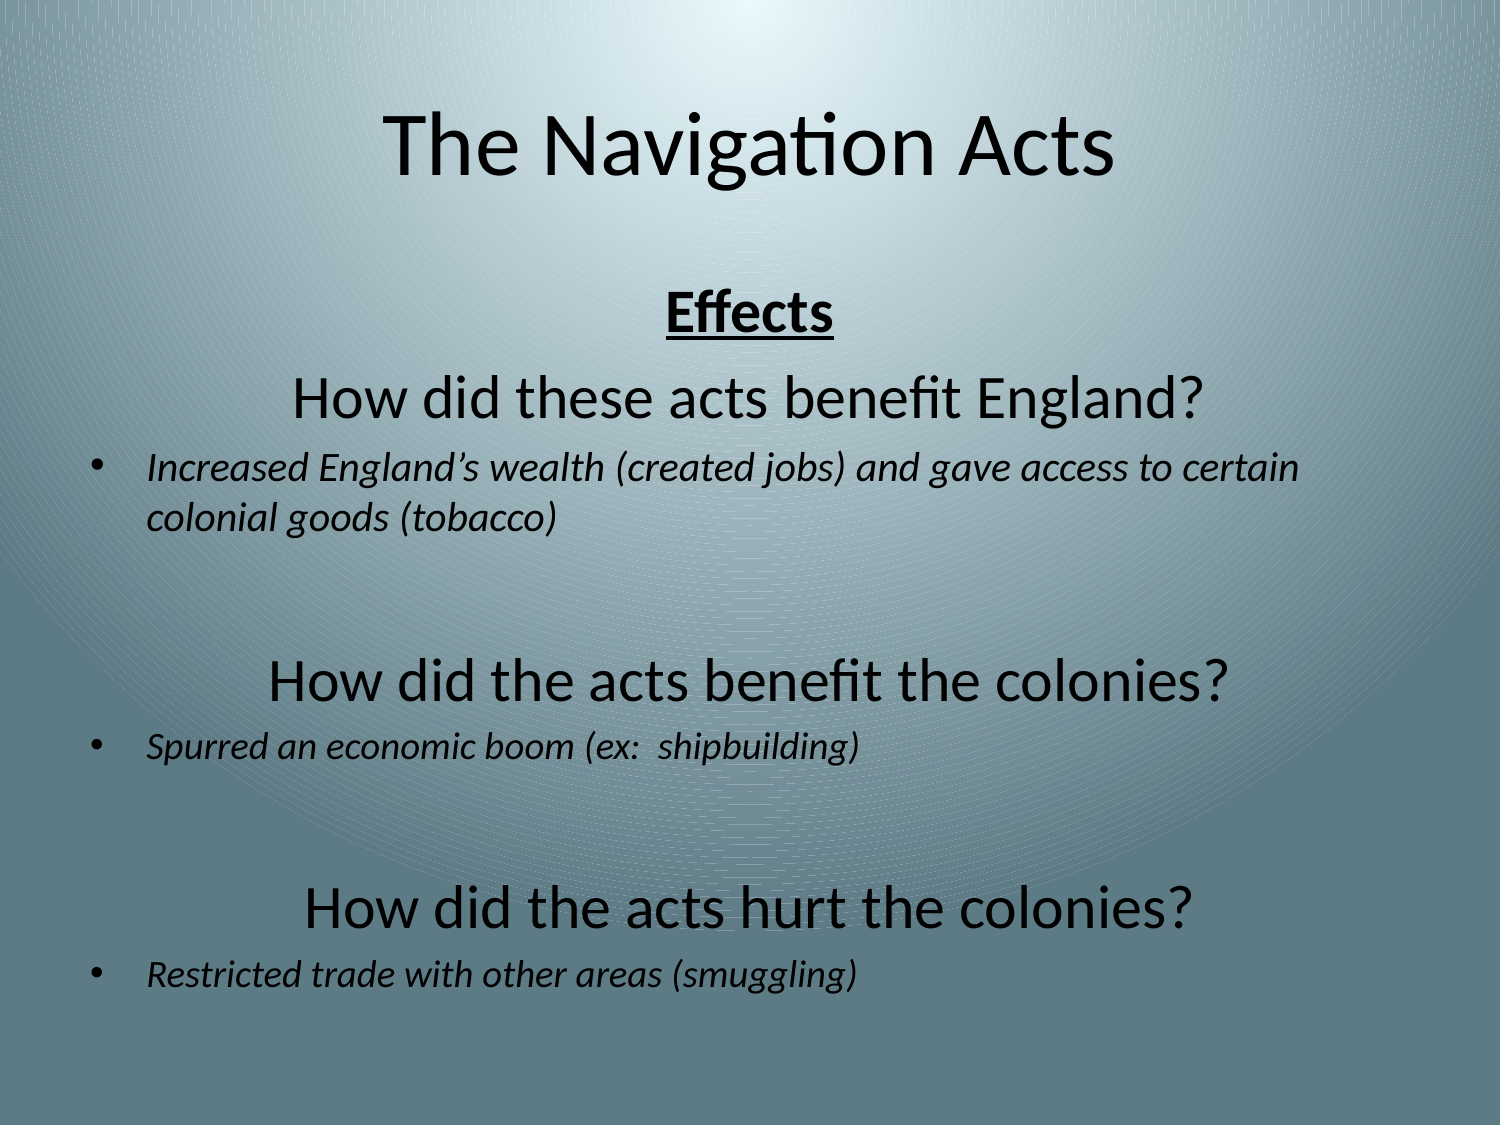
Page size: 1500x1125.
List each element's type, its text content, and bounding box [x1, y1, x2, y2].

title The Navigation Acts [75, 45, 1425, 233]
list Effects How did these acts benefit England? Increased England’s wealth (created jobs) and gave access to certain colonial goods (tobacco) How did the acts benefit the colonies? Spurred an economic boom (ex: shipbuilding) How did the acts hurt the colonies? Restricted trade with other areas (smuggling) [75, 262, 1425, 1005]
